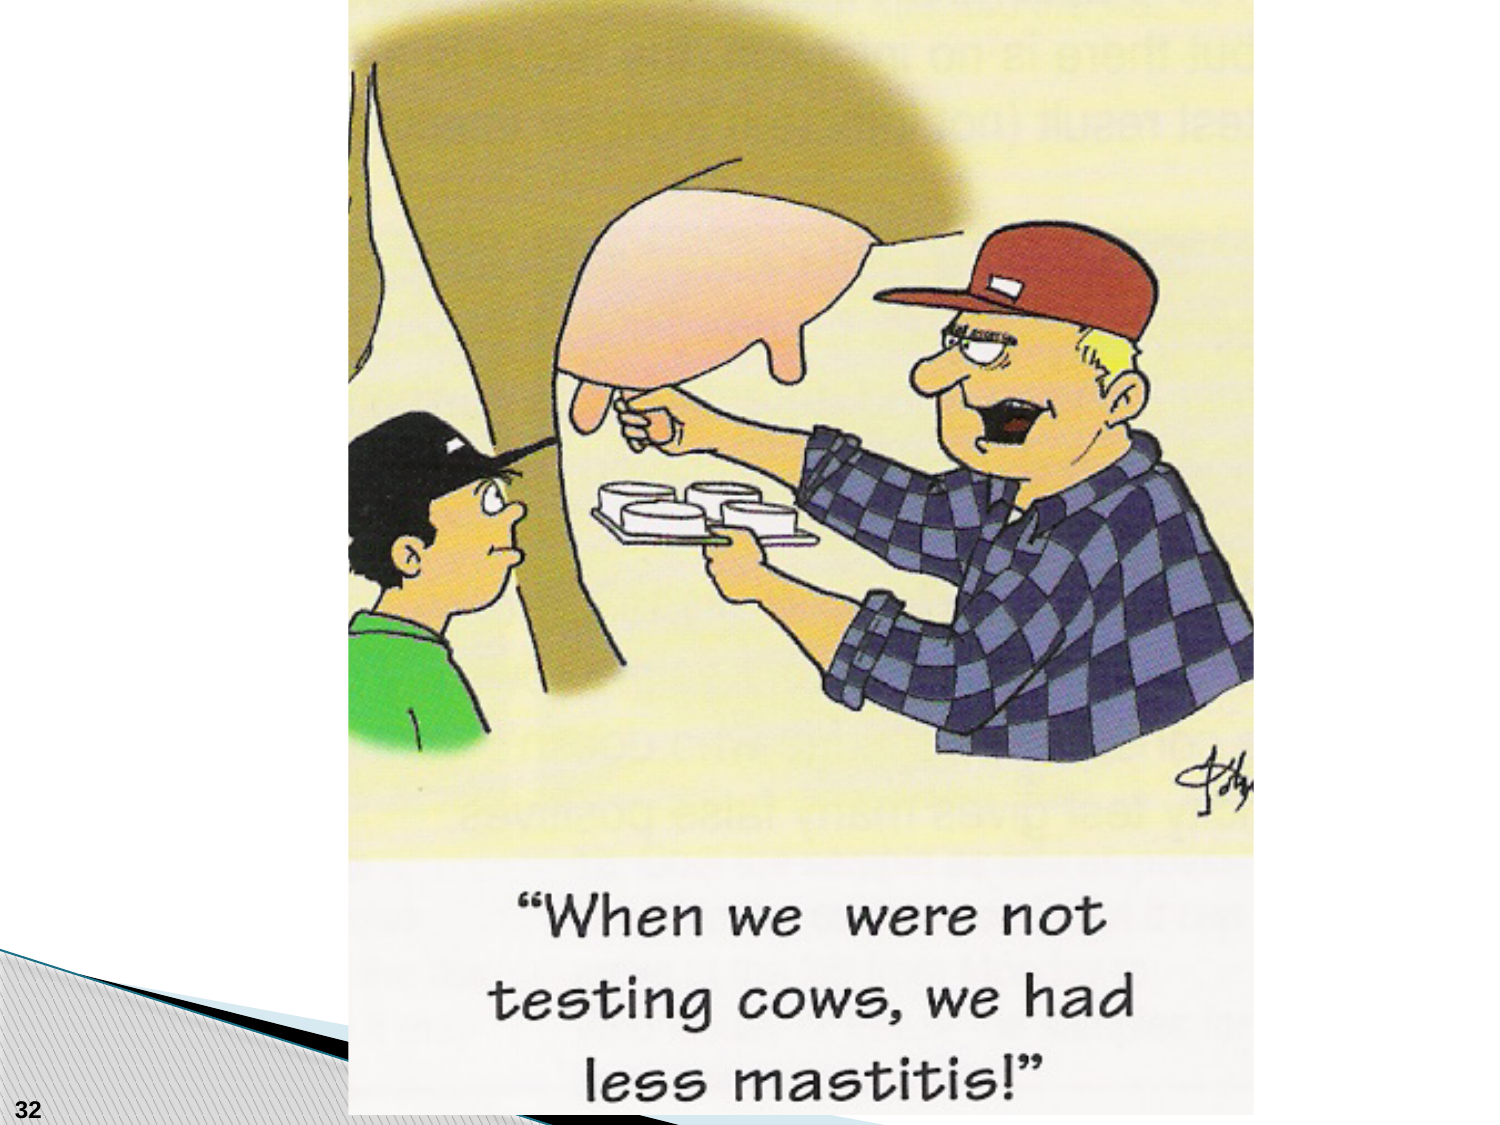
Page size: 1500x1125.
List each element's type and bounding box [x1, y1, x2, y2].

picture [348, 0, 1254, 1115]
